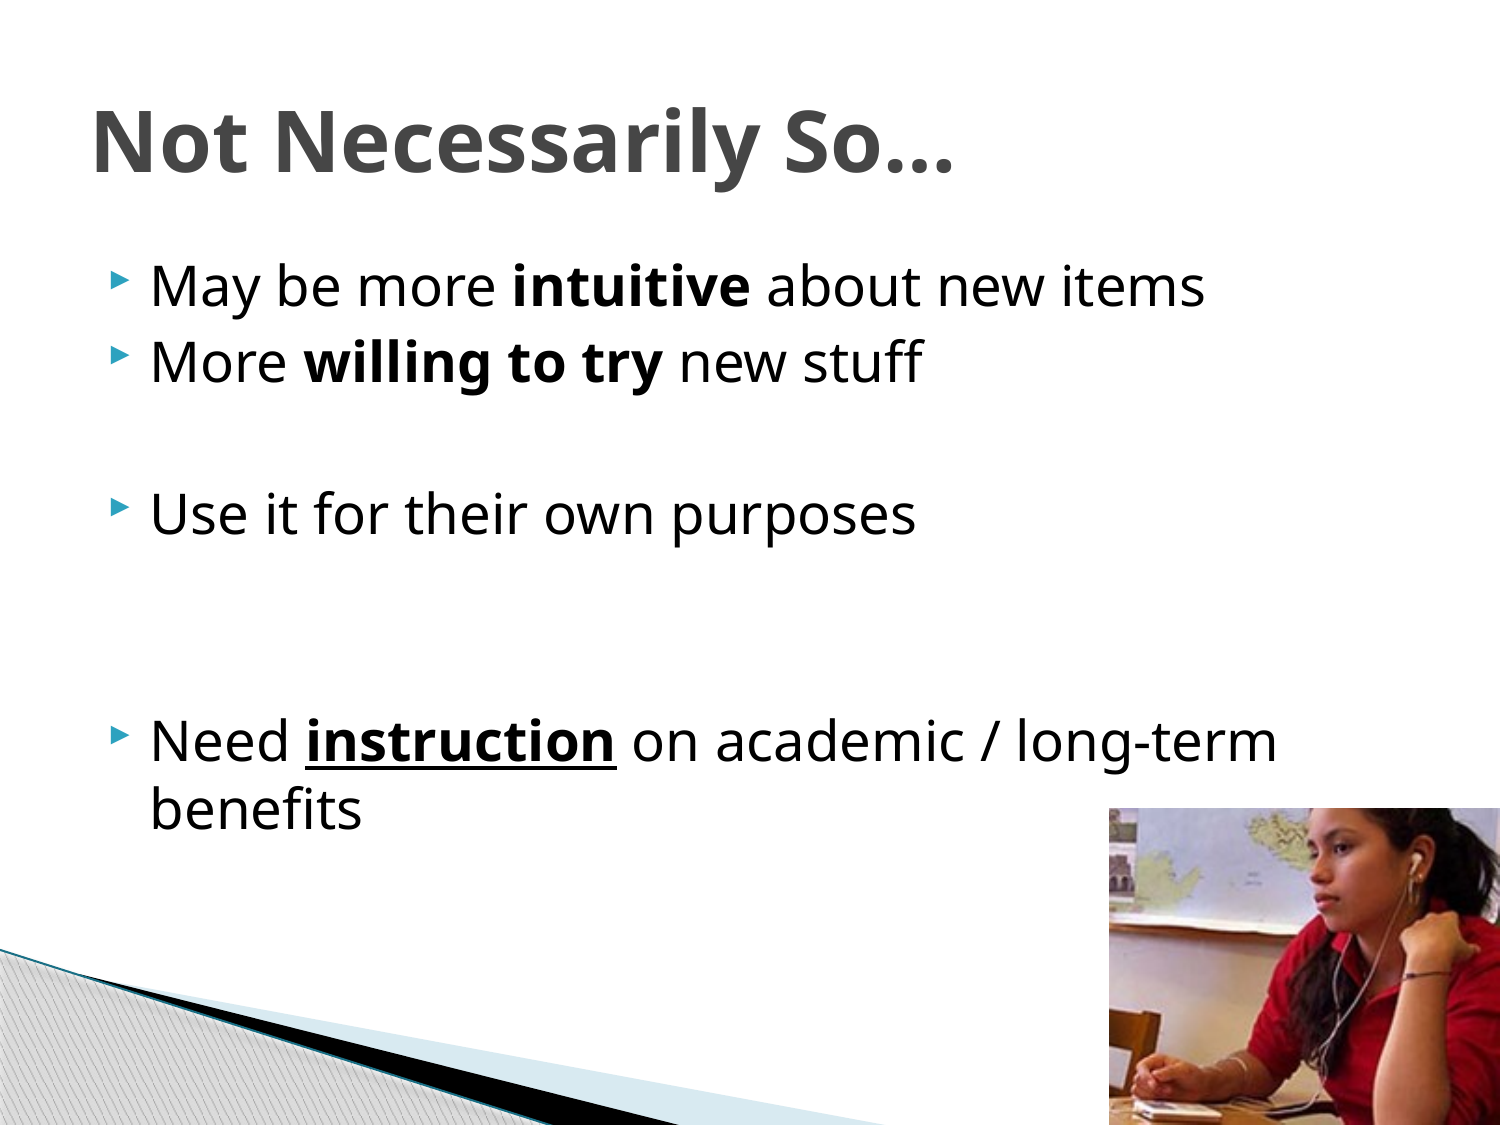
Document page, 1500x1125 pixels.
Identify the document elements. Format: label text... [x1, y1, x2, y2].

title Not Necessarily So… [75, 45, 1425, 233]
list May be more intuitive about new items More willing to try new stuff Use it for their own purposes Need instruction on academic / long-term benefits [75, 243, 1425, 986]
picture [1108, 808, 1500, 1125]
